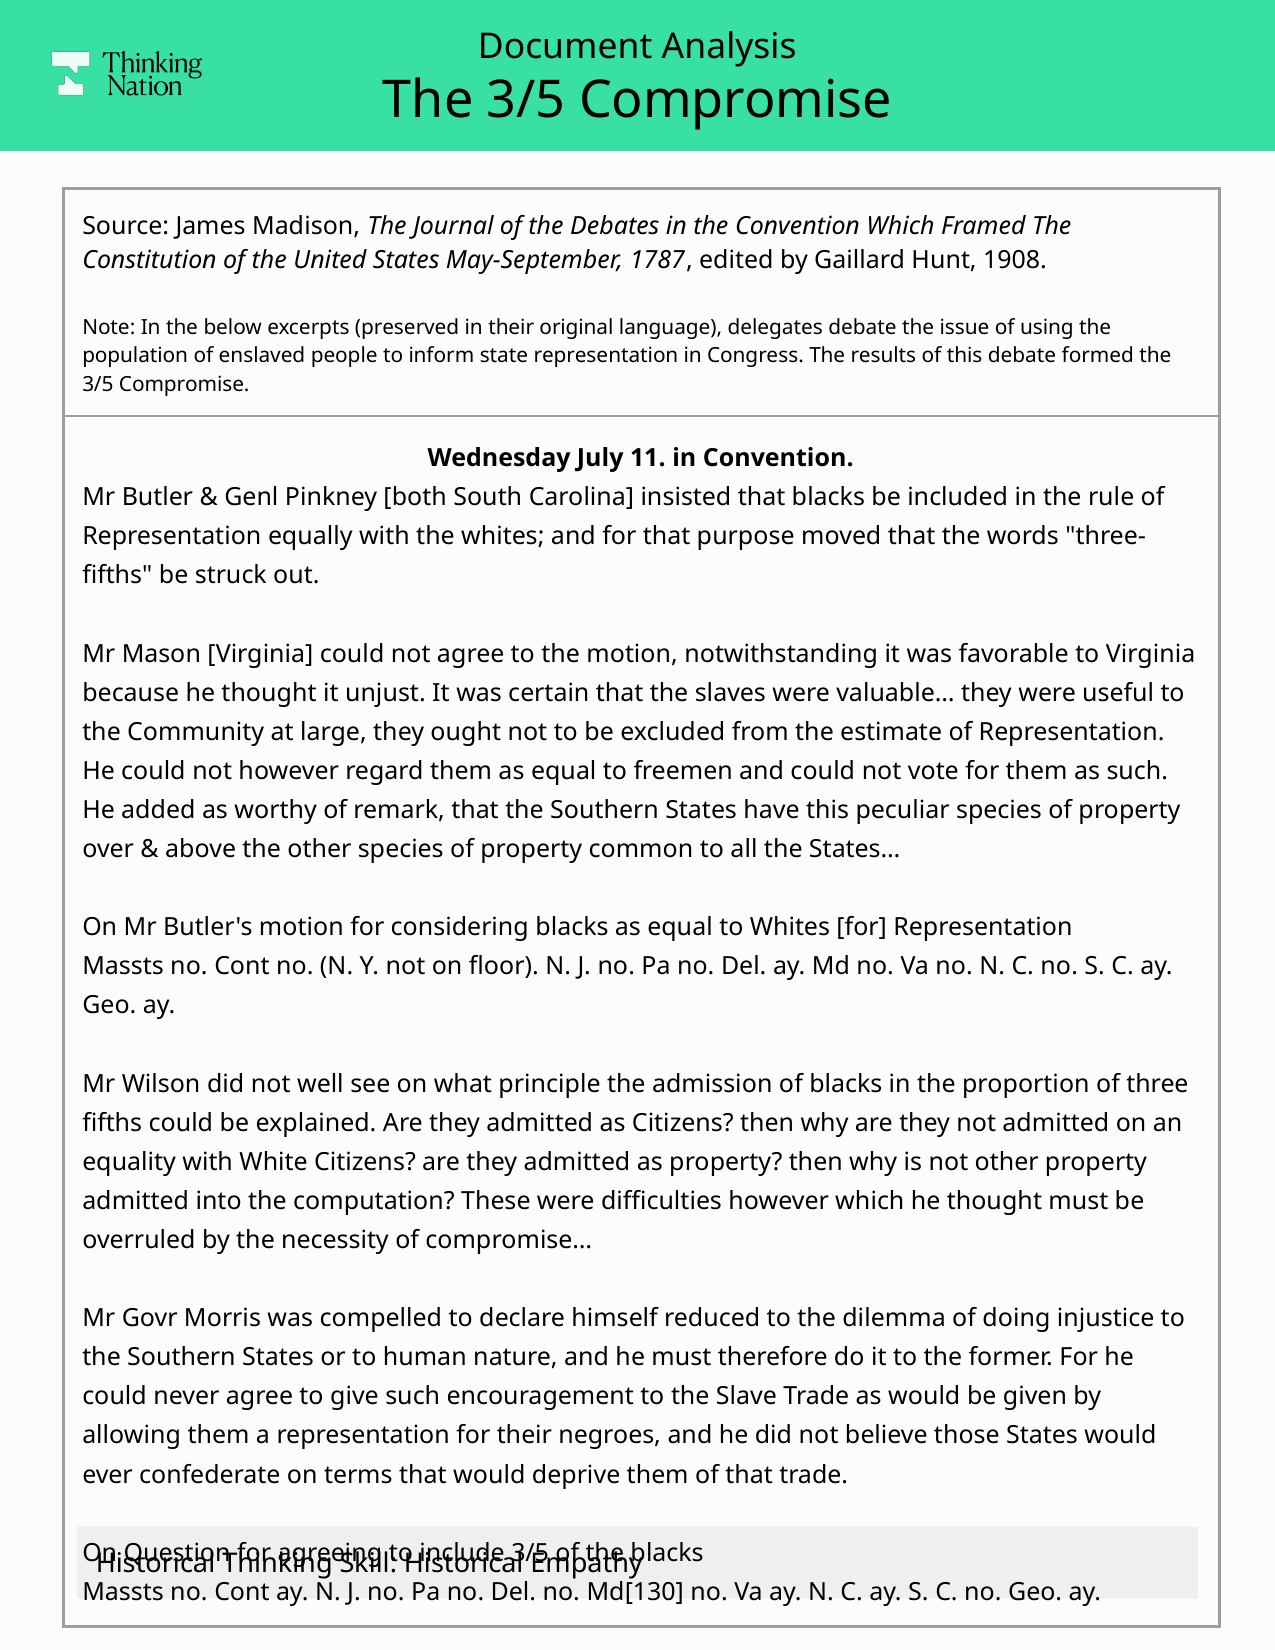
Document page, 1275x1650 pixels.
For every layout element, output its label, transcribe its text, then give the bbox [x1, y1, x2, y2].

table_header Source: James Madison, The Journal of the Debates in the Convention Which Framed The Constitution of the United States May-September, 1787, edited by Gaillard Hunt, 1908. Note: In the below excerpts (preserved in their original language), delegates debate the issue of using the population of enslaved people to inform state representation in Congress. The results of this debate formed the 3/5 Compromise. [65, 190, 1218, 415]
text_box Document Analysis The 3/5 Compromise [0, 0, 1275, 151]
table_cell Wednesday July 11. in Convention. Mr Butler & Genl Pinkney [both South Carolina] insisted that blacks be included in the rule of Representation equally with the whites; and for that purpose moved that the words "three-fifths" be struck out. Mr Mason [Virginia] could not agree to the motion, notwithstanding it was favorable to Virginia because he thought it unjust. It was certain that the slaves were valuable… they were useful to the Community at large, they ought not to be excluded from the estimate of Representation. He could not however regard them as equal to freemen and could not vote for them as such. He added as worthy of remark, that the Southern States have this peculiar species of property over & above the other species of property common to all the States… On Mr Butler's motion for considering blacks as equal to Whites [for] Representation Massts no. Cont no. (N. Y. not on floor). N. J. no. Pa no. Del. ay. Md no. Va no. N. C. no. S. C. ay. Geo. ay. Mr Wilson did not well see on what principle the admission of blacks in the proportion of three fifths could be explained. Are they admitted as Citizens? then why are they not admitted on an equality with White Citizens? are they admitted as property? then why is not other property admitted into the computation? These were difficulties however which he thought must be overruled by the necessity of compromise… Mr Govr Morris was compelled to declare himself reduced to the dilemma of doing injustice to the Southern States or to human nature, and he must therefore do it to the former. For he could never agree to give such encouragement to the Slave Trade as would be given by allowing them a representation for their negroes, and he did not believe those States would ever confederate on terms that would deprive them of that trade. On Question for agreeing to include 3/5 of the blacks Massts no. Cont ay. N. J. no. Pa no. Del. no. Md[130] no. Va ay. N. C. ay. S. C. no. Geo. ay. [65, 417, 1218, 1625]
picture [35, 37, 207, 109]
